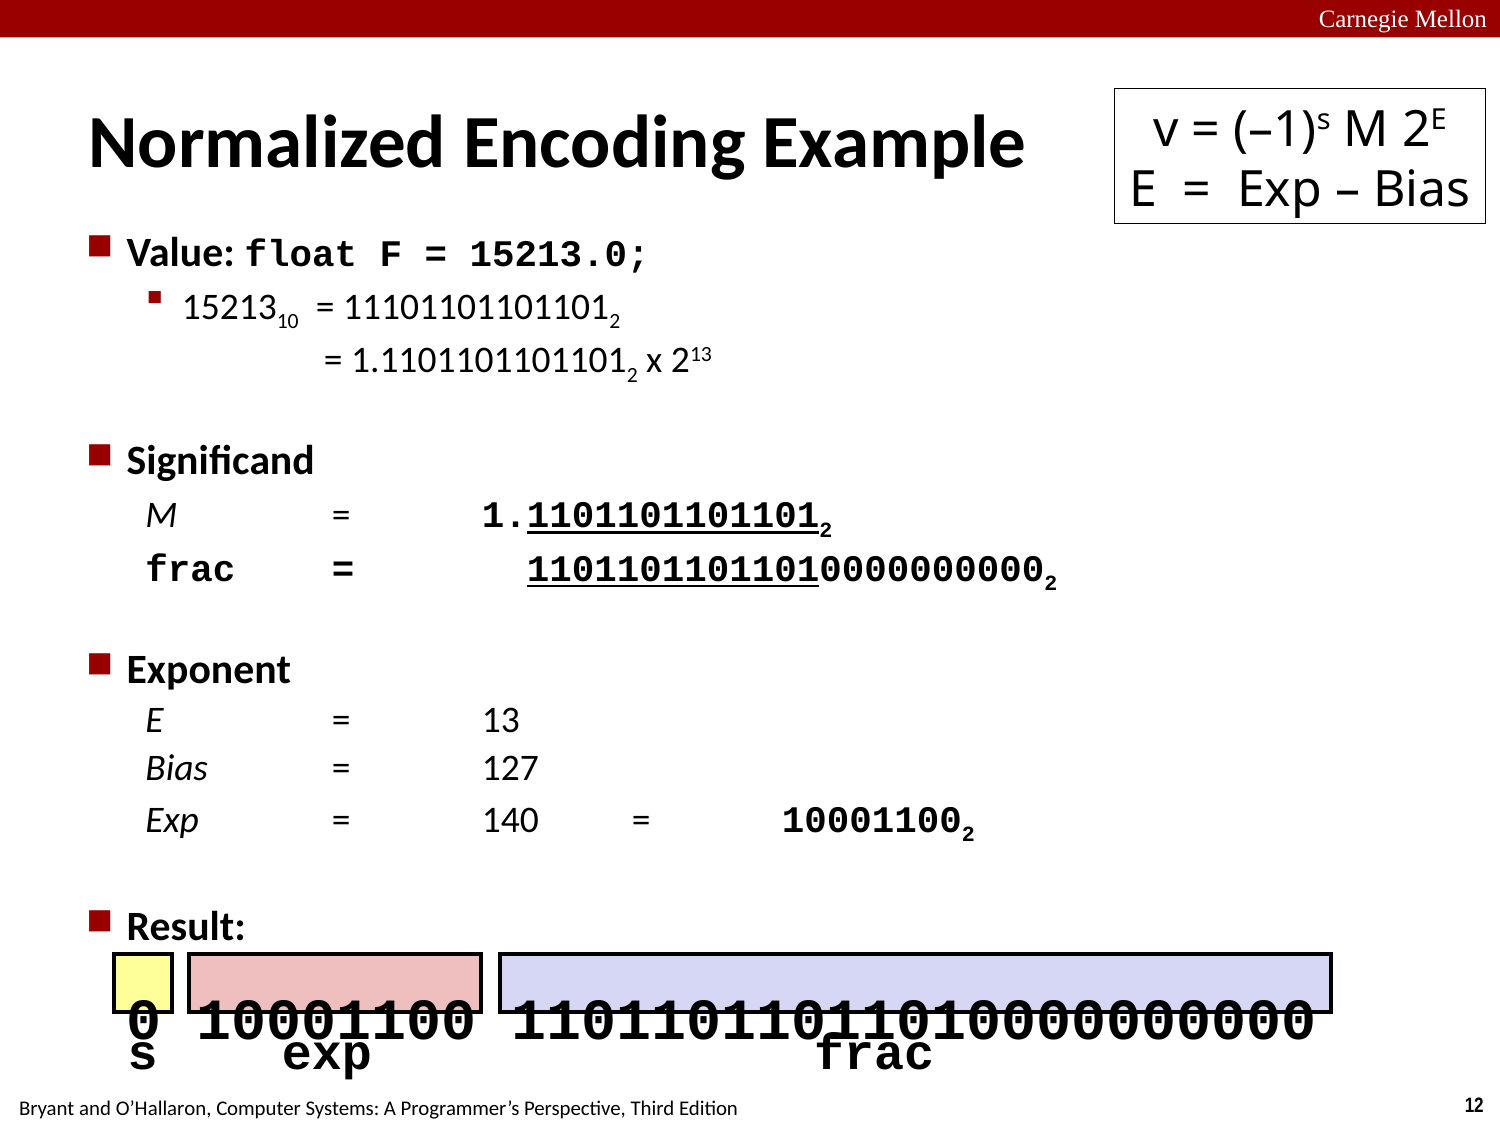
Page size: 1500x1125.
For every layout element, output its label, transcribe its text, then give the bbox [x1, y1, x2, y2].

text_box frac [799, 1012, 950, 1088]
text_box v = (–1)s M 2E E = Exp – Bias [1114, 88, 1486, 224]
list Value: float F = 15213.0; 1521310 = 111011011011012 = 1.11011011011012 x 213 Significand M = 1.11011011011012 frac = 110110110110100000000002 Exponent E = 13 Bias = 127 Exp = 140 = 100011002 Result: 0 10001100 11011011011010000000000 [74, 224, 1430, 1051]
text_box exp [267, 1012, 387, 1088]
title Normalized Encoding Example [73, 90, 1114, 185]
text_box s [112, 1012, 173, 1088]
